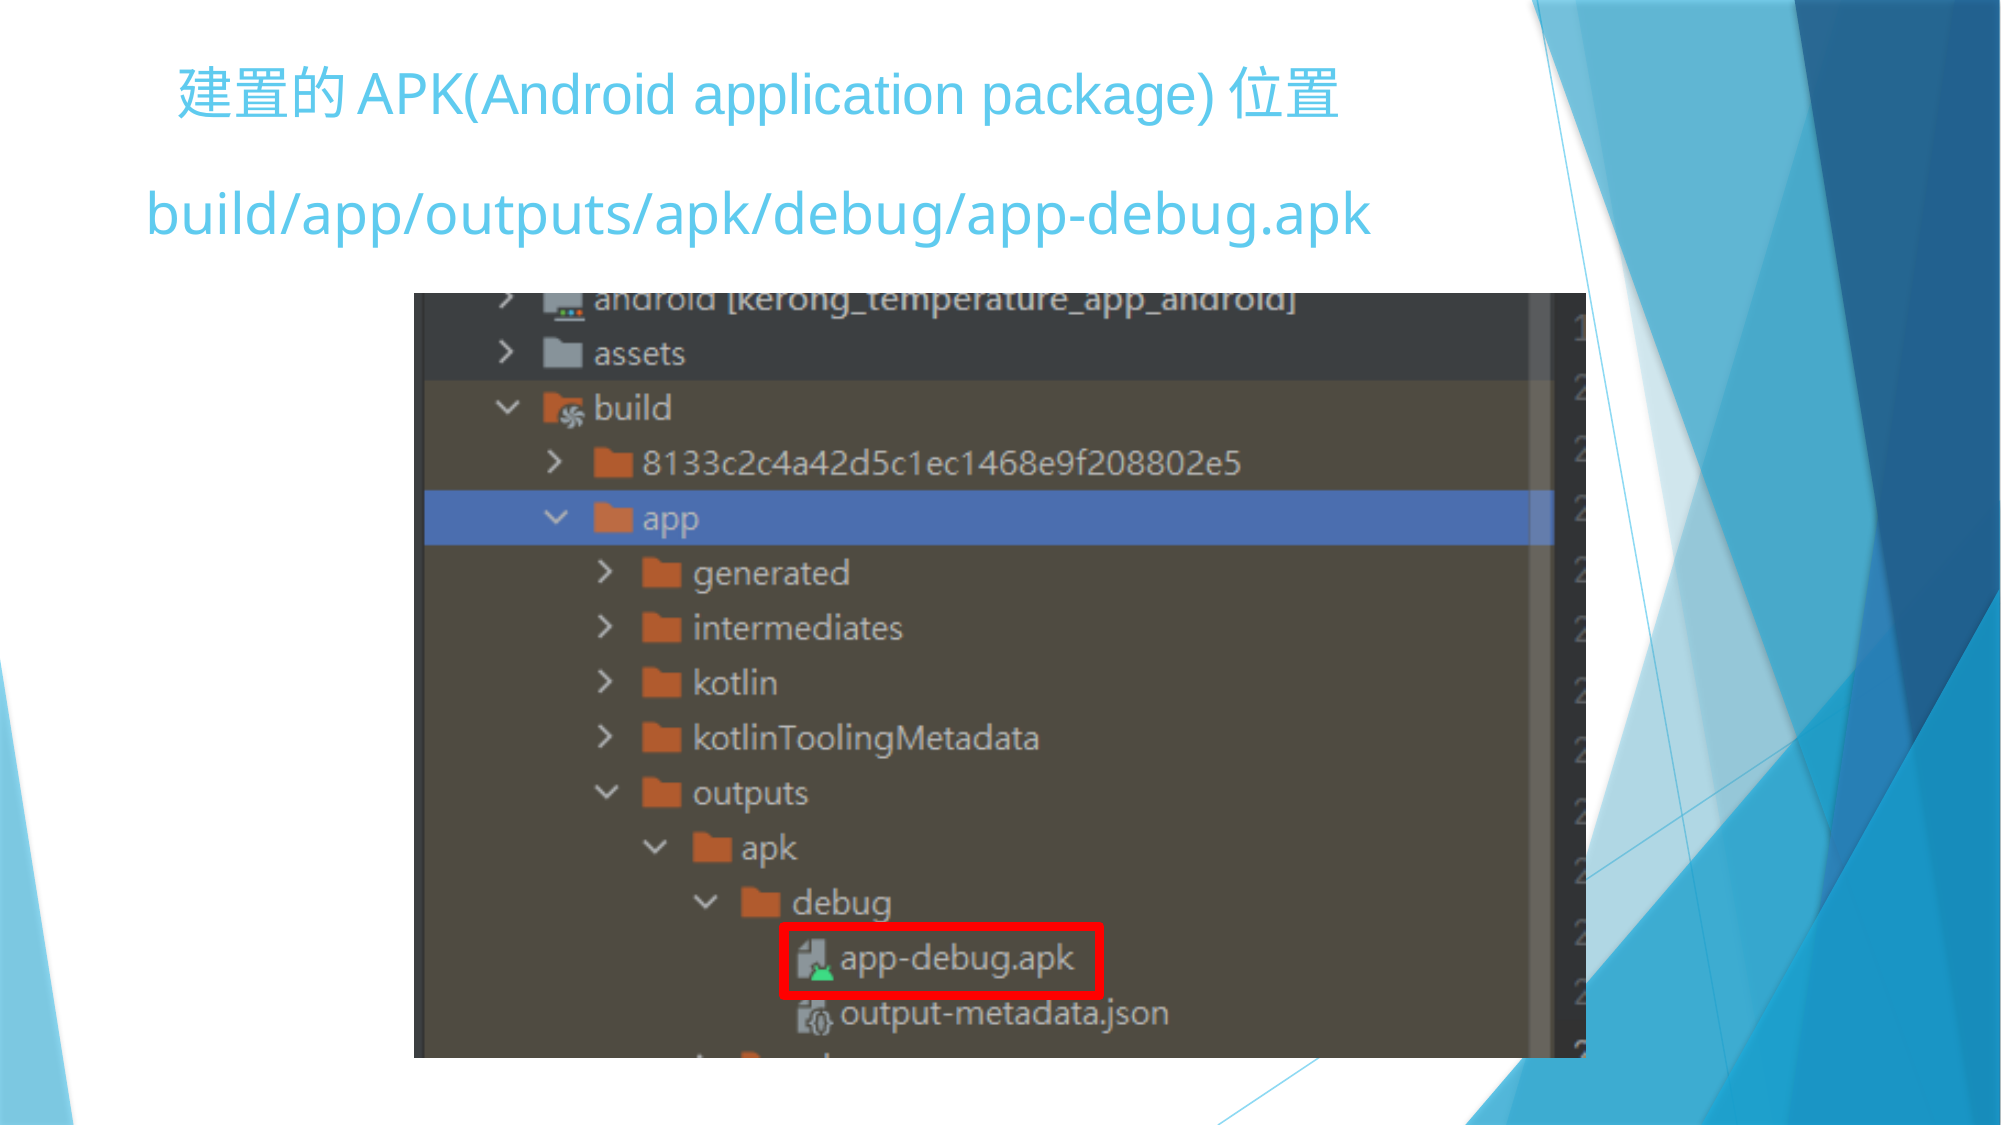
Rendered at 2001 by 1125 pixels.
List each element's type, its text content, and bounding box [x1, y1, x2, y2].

text_box build/app/outputs/apk/debug/app-debug.apk [53, 170, 1464, 290]
picture [414, 292, 1586, 1058]
title 建置的APK(Android application package)位置 [53, 50, 1464, 170]
